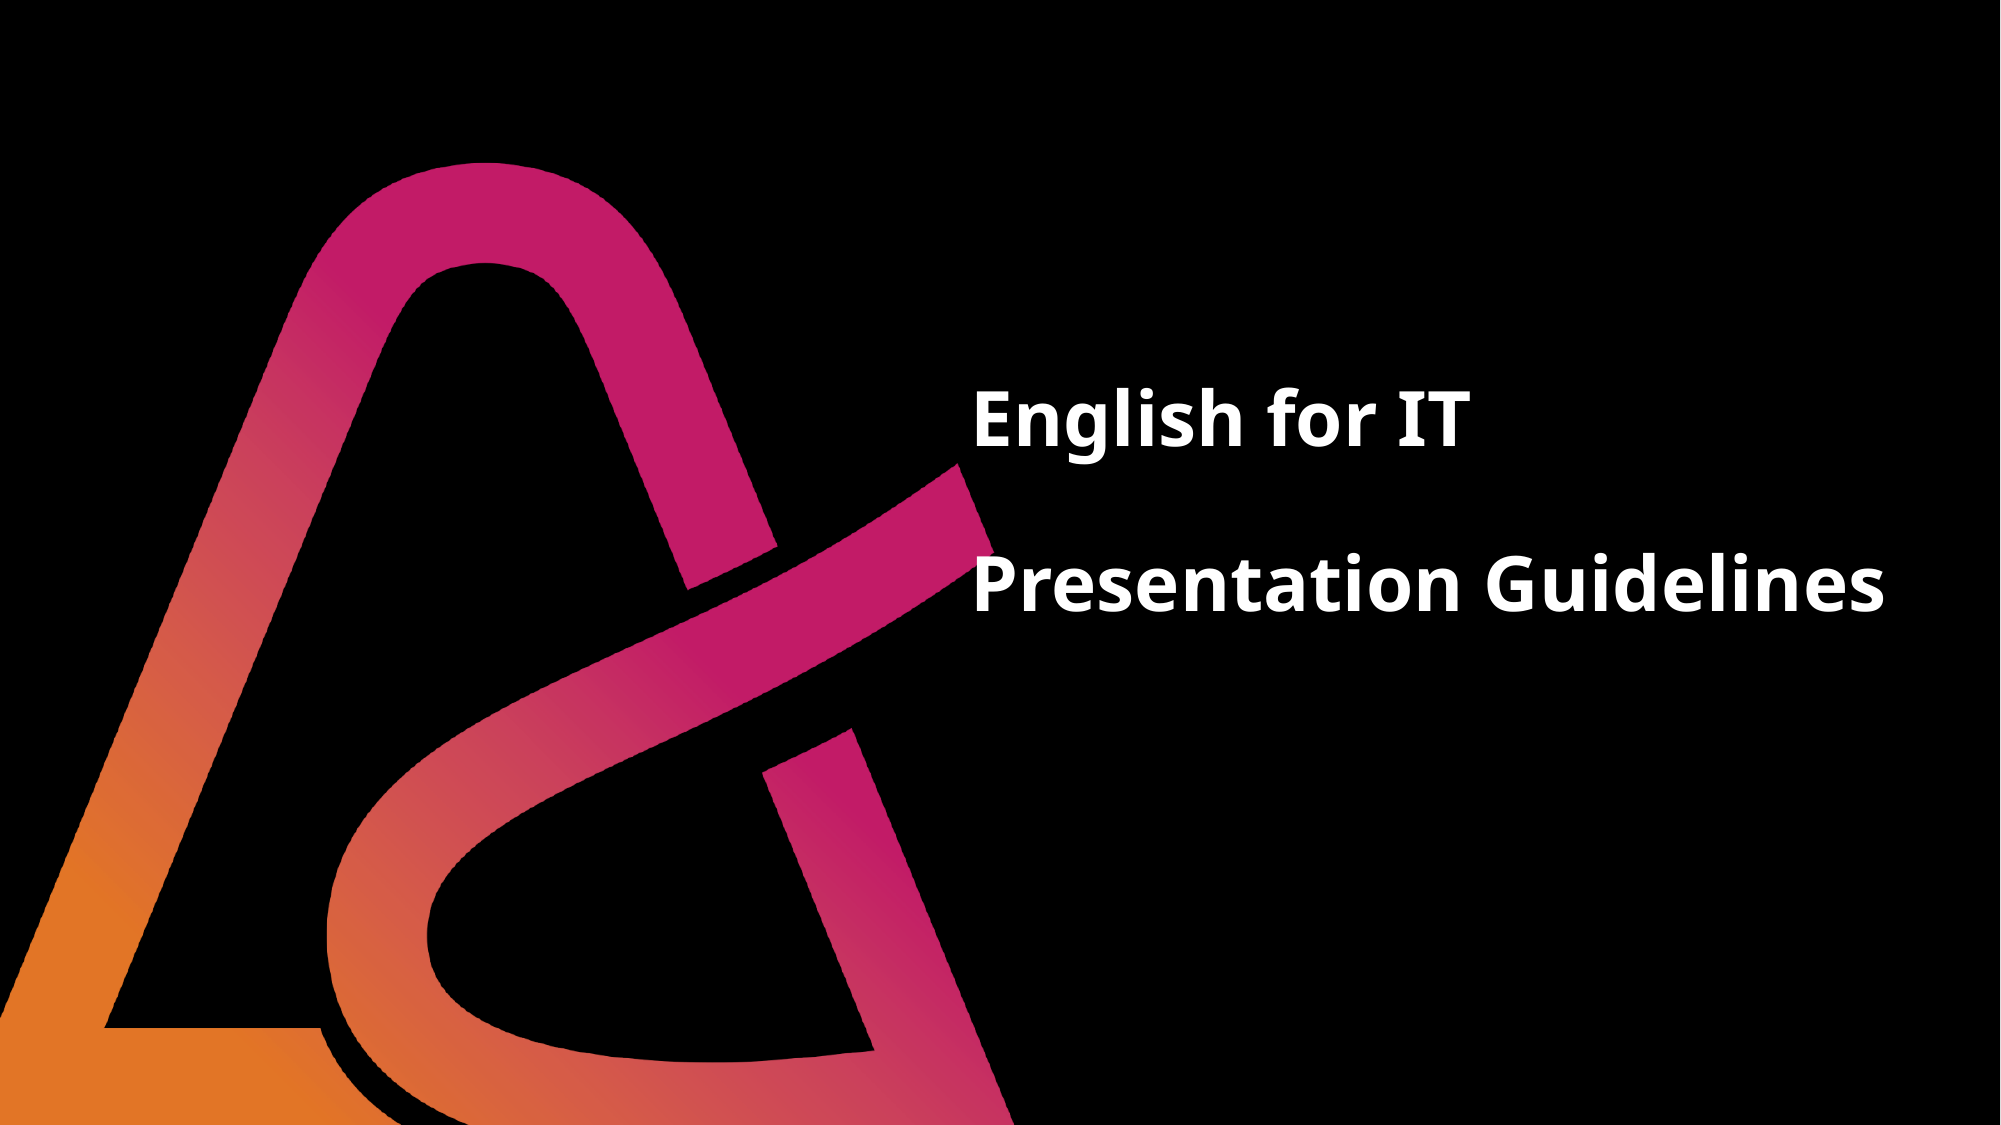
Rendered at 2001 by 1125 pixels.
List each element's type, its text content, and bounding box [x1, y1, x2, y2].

picture [0, 143, 1015, 1125]
title English for IT Presentation Guidelines [955, 338, 1922, 670]
